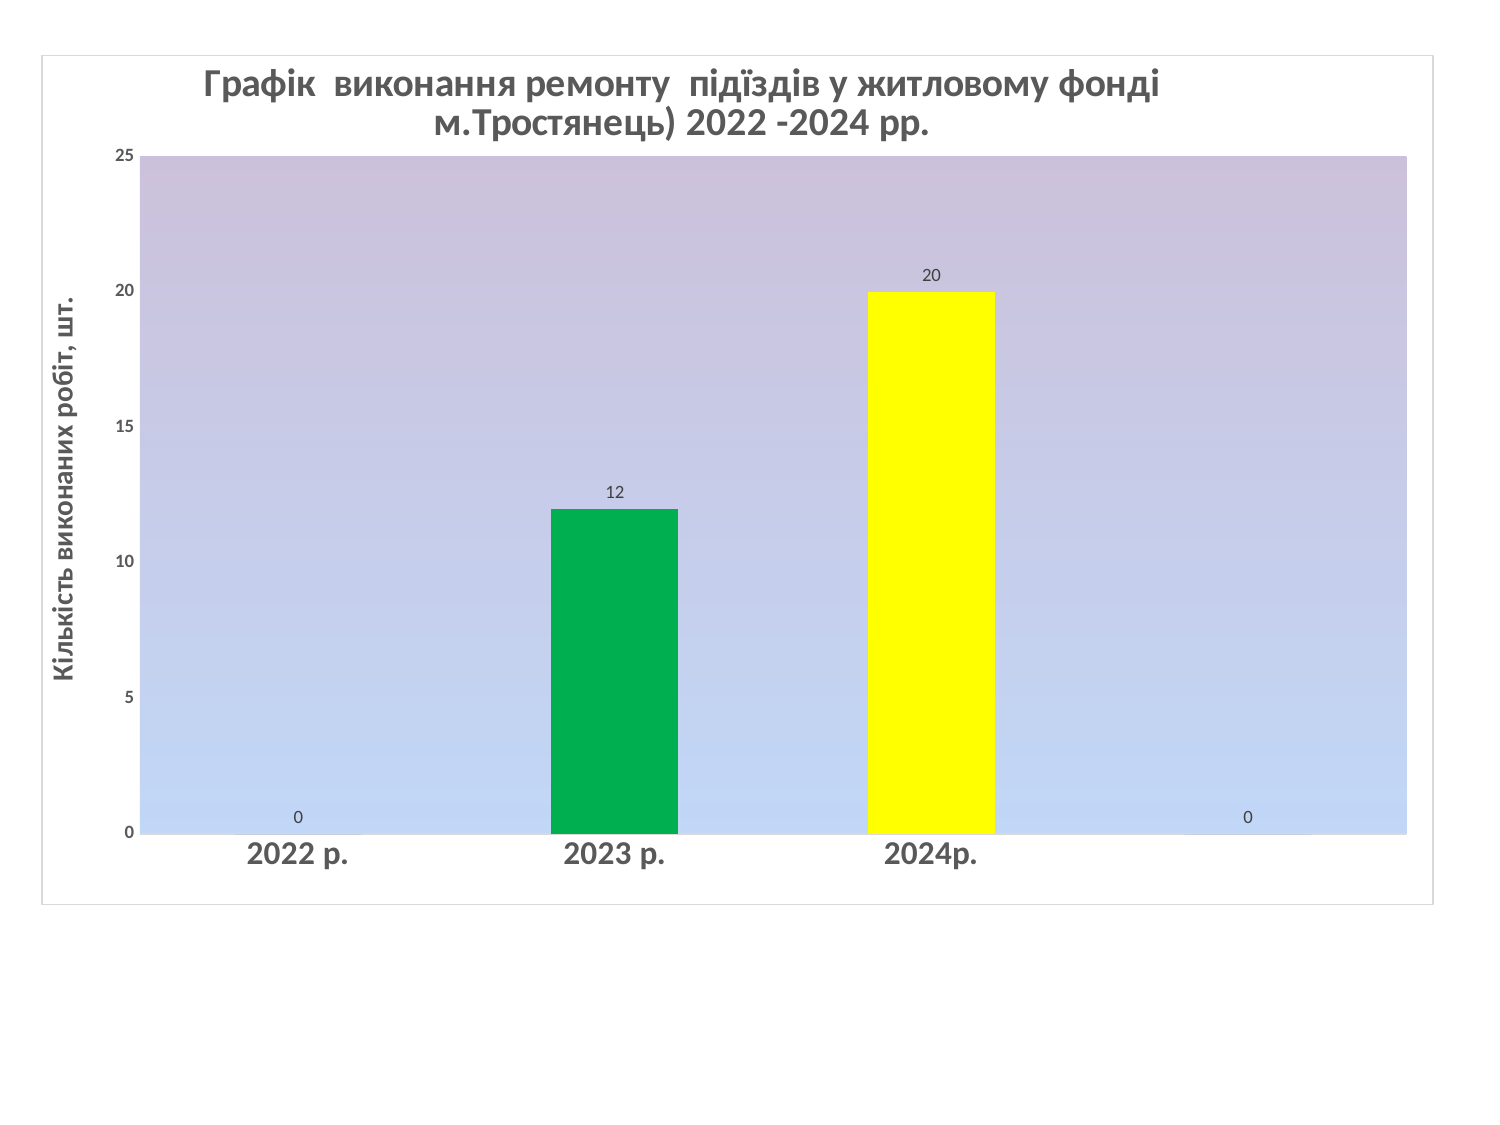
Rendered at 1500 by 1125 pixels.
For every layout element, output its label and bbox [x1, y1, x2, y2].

chart [41, 54, 1434, 906]
